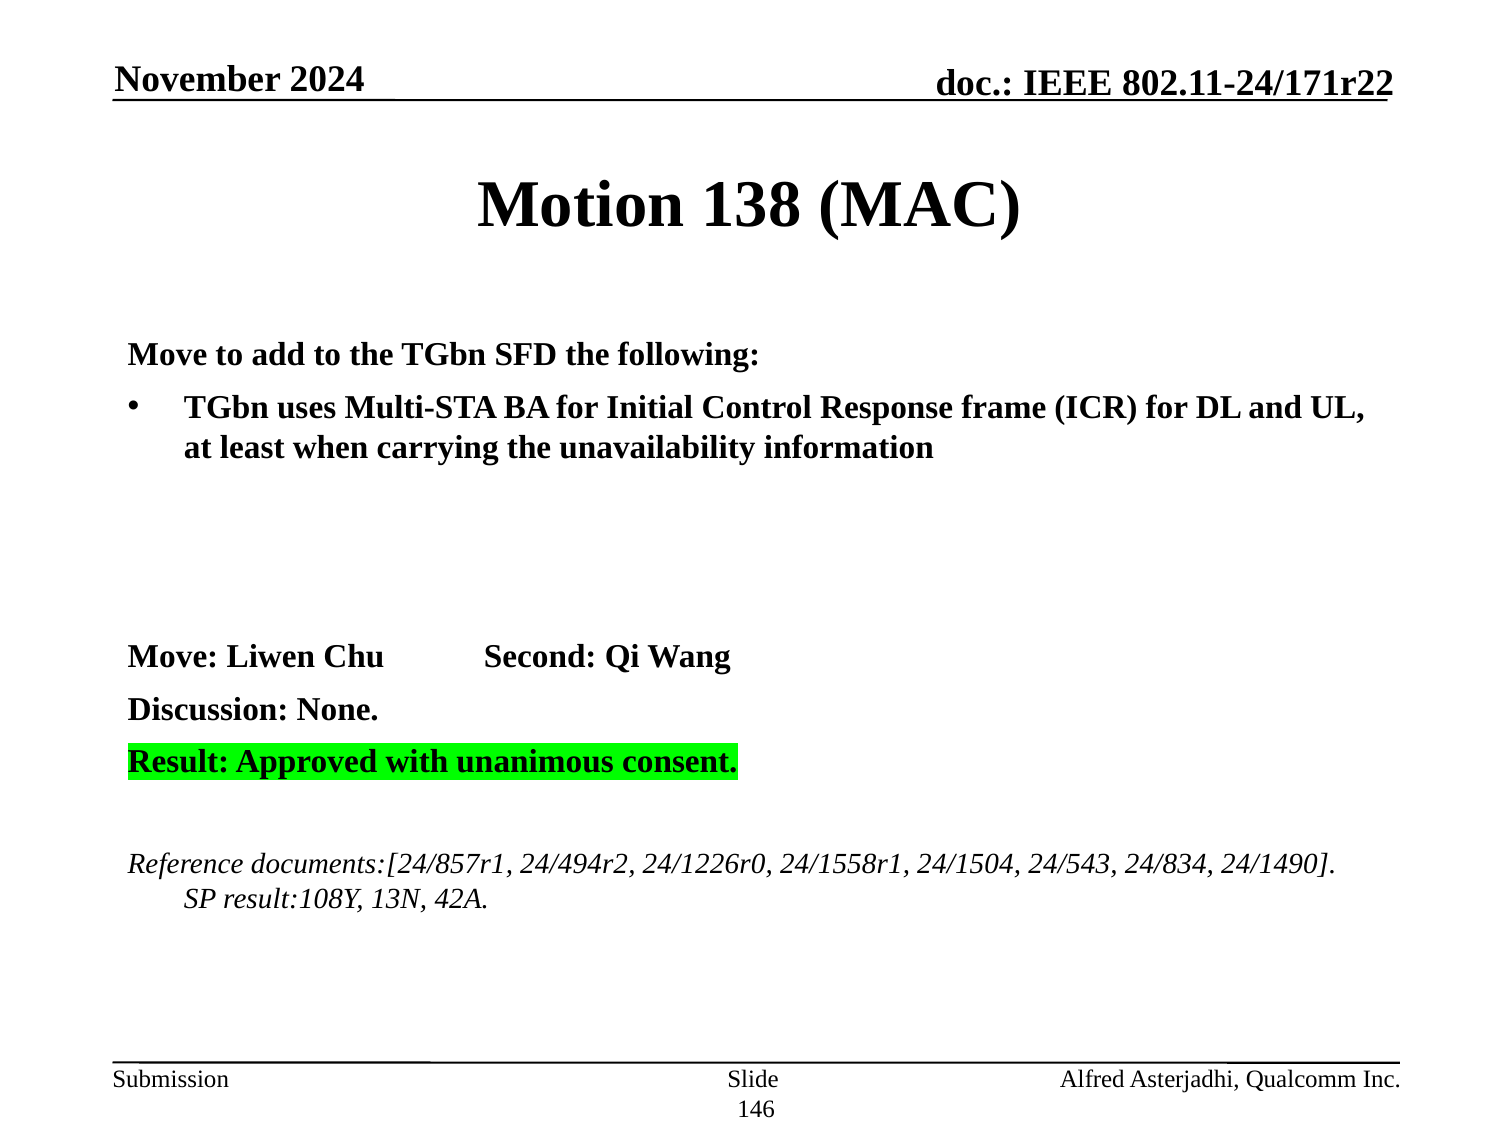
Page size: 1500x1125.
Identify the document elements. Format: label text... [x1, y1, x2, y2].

footer Alfred Asterjadhi, Qualcomm Inc. [878, 1061, 1402, 1093]
list Move to add to the TGbn SFD the following: TGbn uses Multi-STA BA for Initial Control Response frame (ICR) for DL and UL, at least when carrying the unavailability information Move: Liwen Chu Second: Qi Wang Discussion: None. Result: Approved with unanimous consent. Reference documents:[24/857r1, 24/494r2, 24/1226r0, 24/1558r1, 24/1504, 24/543, 24/834, 24/1490]. SP result:108Y, 13N, 42A. [112, 324, 1388, 1000]
slide_number Slide 146 [712, 1061, 800, 1123]
title Motion 138 (MAC) [112, 112, 1388, 288]
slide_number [114, 54, 423, 100]
